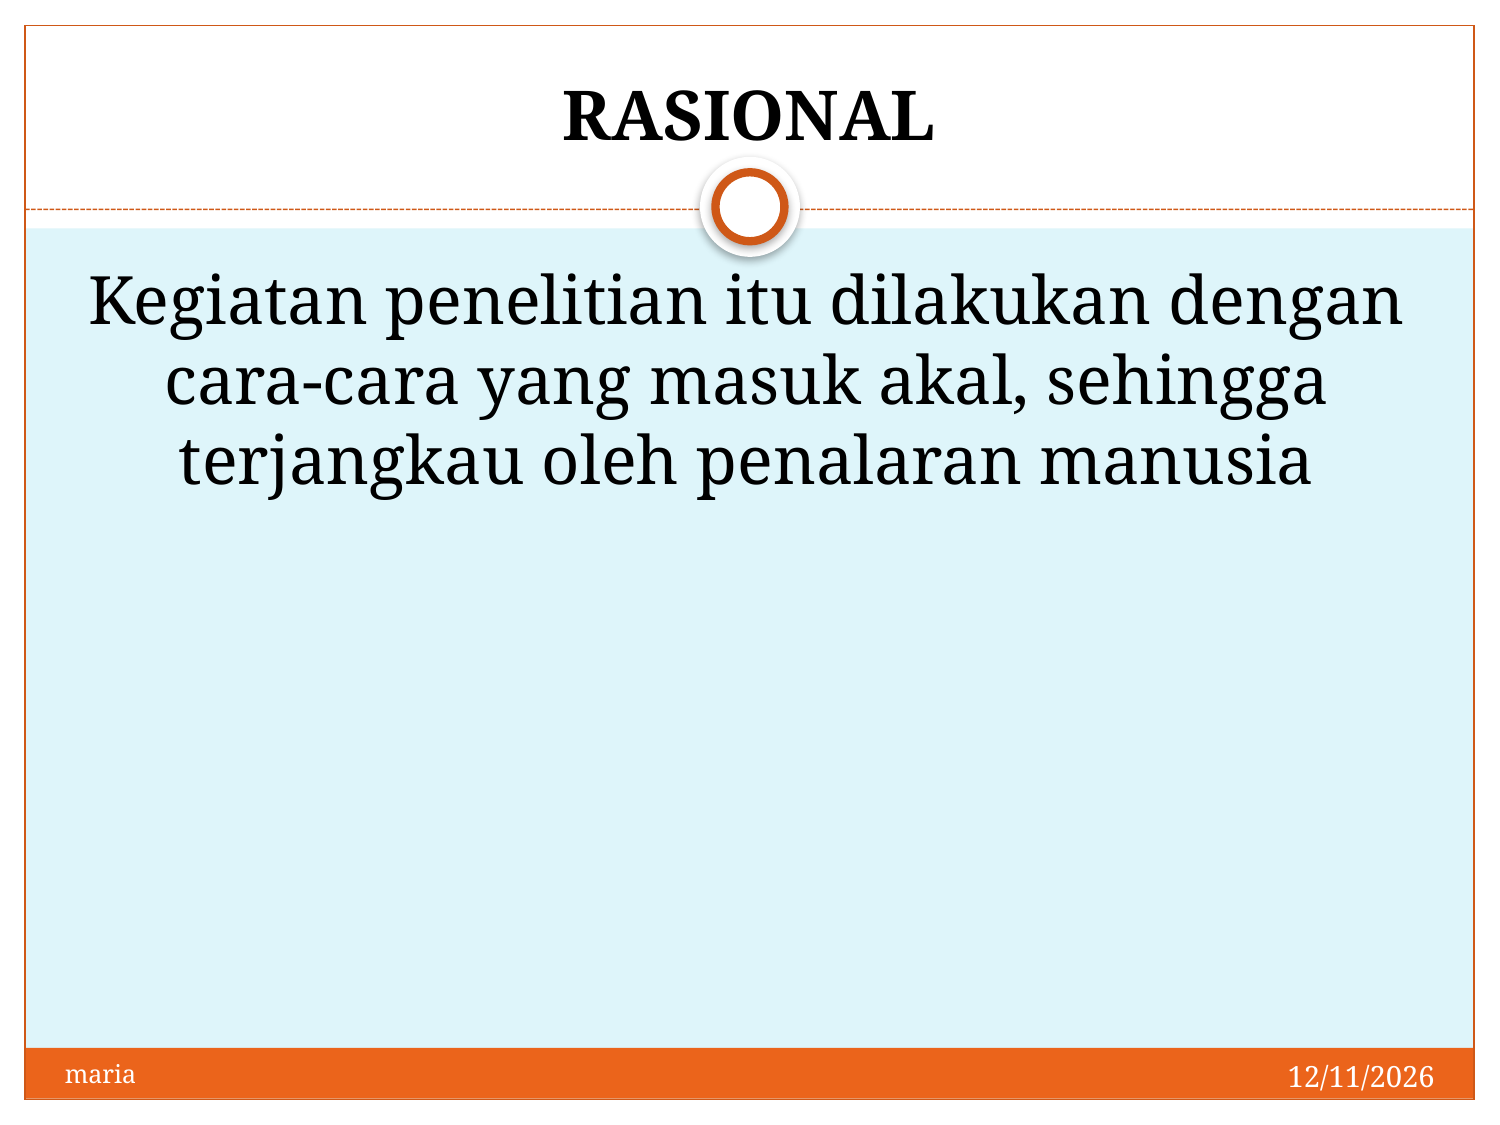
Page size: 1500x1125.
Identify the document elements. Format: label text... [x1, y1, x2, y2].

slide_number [950, 1050, 1450, 1111]
footer maria [50, 1051, 638, 1112]
list Kegiatan penelitian itu dilakukan dengan cara-cara yang masuk akal, sehingga terjangkau oleh penalaran manusia [49, 250, 1445, 1001]
title RASIONAL [49, 37, 1450, 162]
